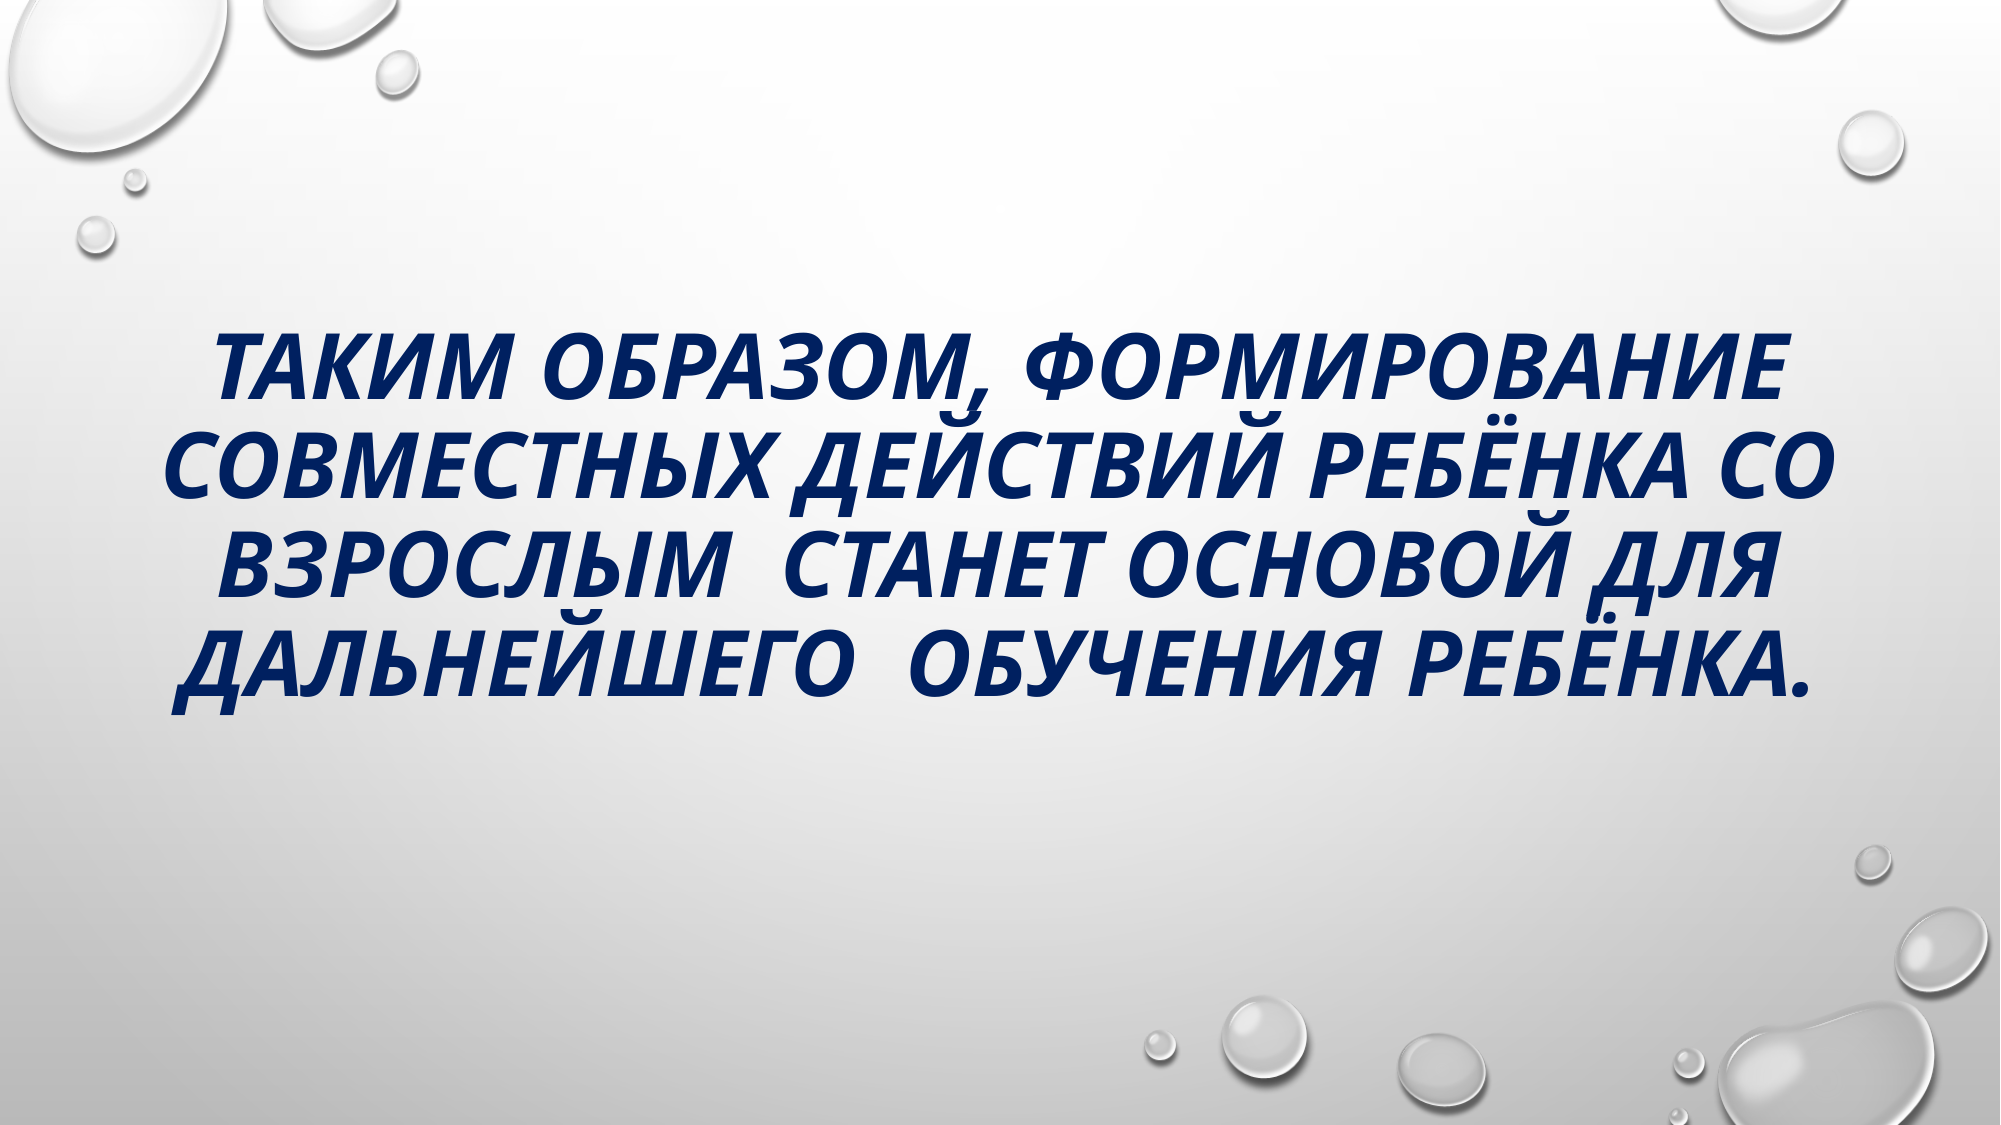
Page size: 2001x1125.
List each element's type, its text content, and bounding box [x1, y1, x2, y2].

picture [0, 0, 2000, 1125]
title Таким образом, формирование совместных действий ребёнка со взрослым станет основой для дальнейшего обучения ребёнка. [137, 59, 1863, 977]
